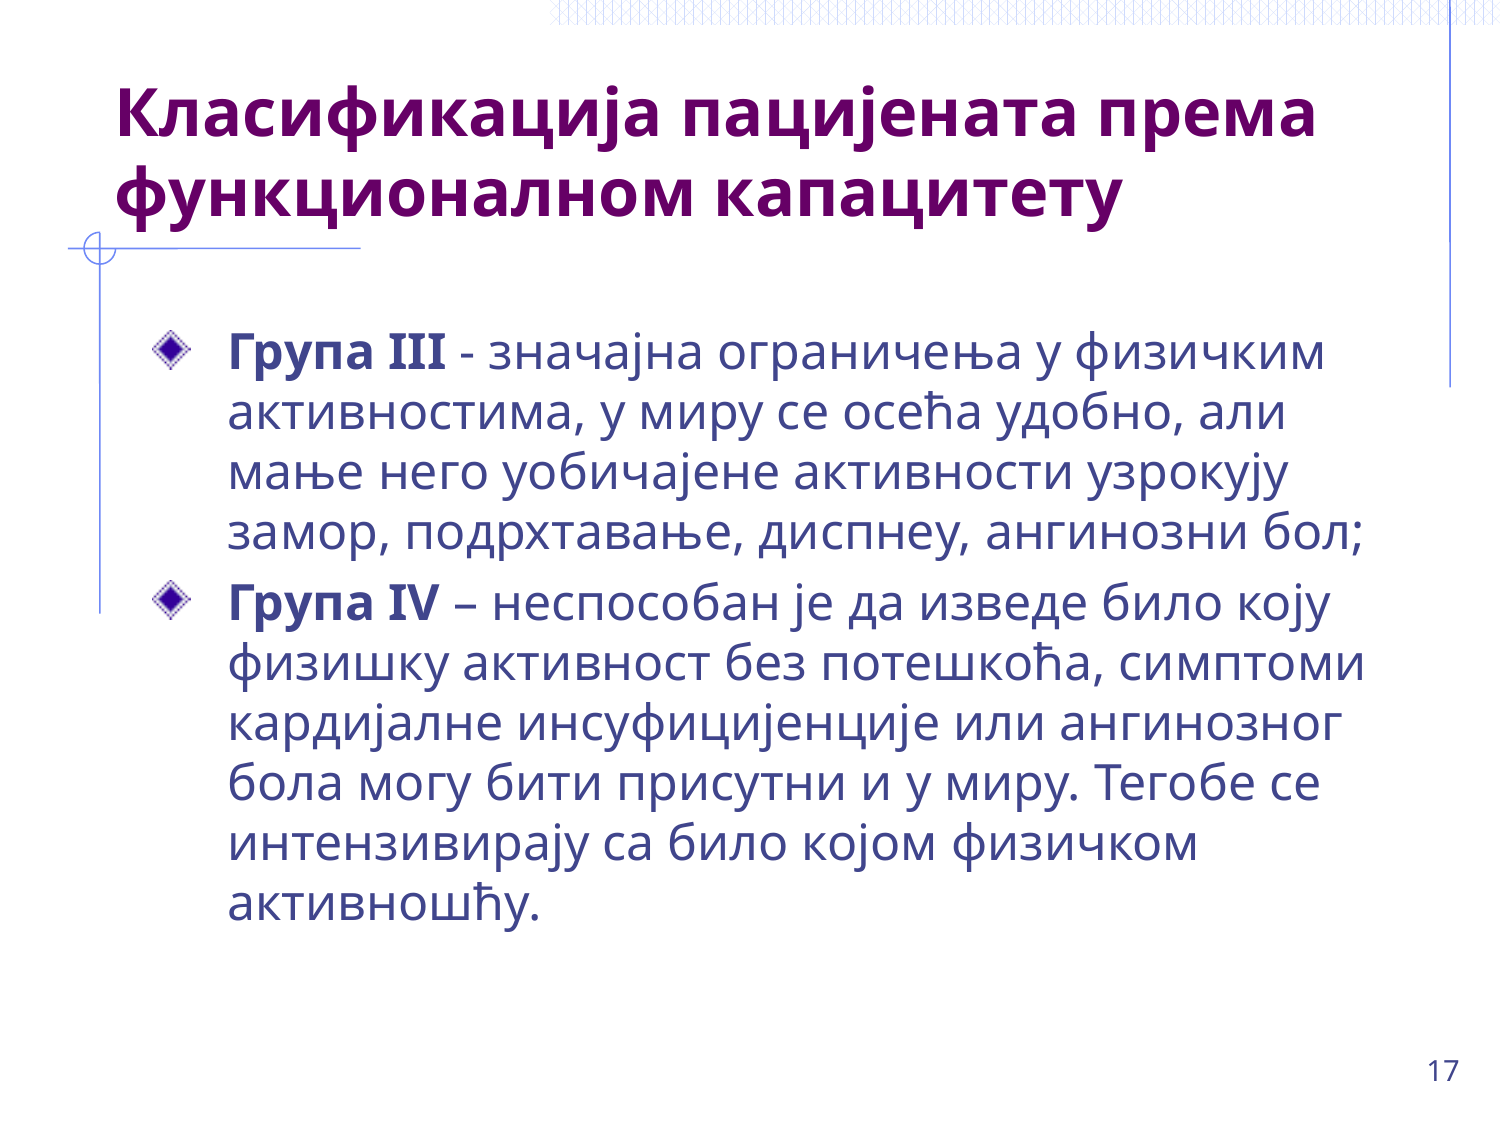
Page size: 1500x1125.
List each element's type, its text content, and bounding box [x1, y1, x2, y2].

picture [152, 580, 191, 620]
picture [152, 330, 191, 370]
title Класификација пацијената према функционалном капацитету [99, 49, 1376, 238]
list Група III - значајна ограничења у физичким активностима, у миру се осећа удобно, али мање него уобичајене активности узрокују замор, подрхтавање, диспнеу, ангинозни бол; Група IV – неспособан је да изведе било коју физишку активност без потешкоћа, симптоми кардијалне инсуфицијенције или ангинозног бола могу бити присутни и у миру. Тегобе се интензивирају са било којом физичком активношћу. [137, 312, 1413, 988]
slide_number 17 [1162, 1025, 1475, 1100]
